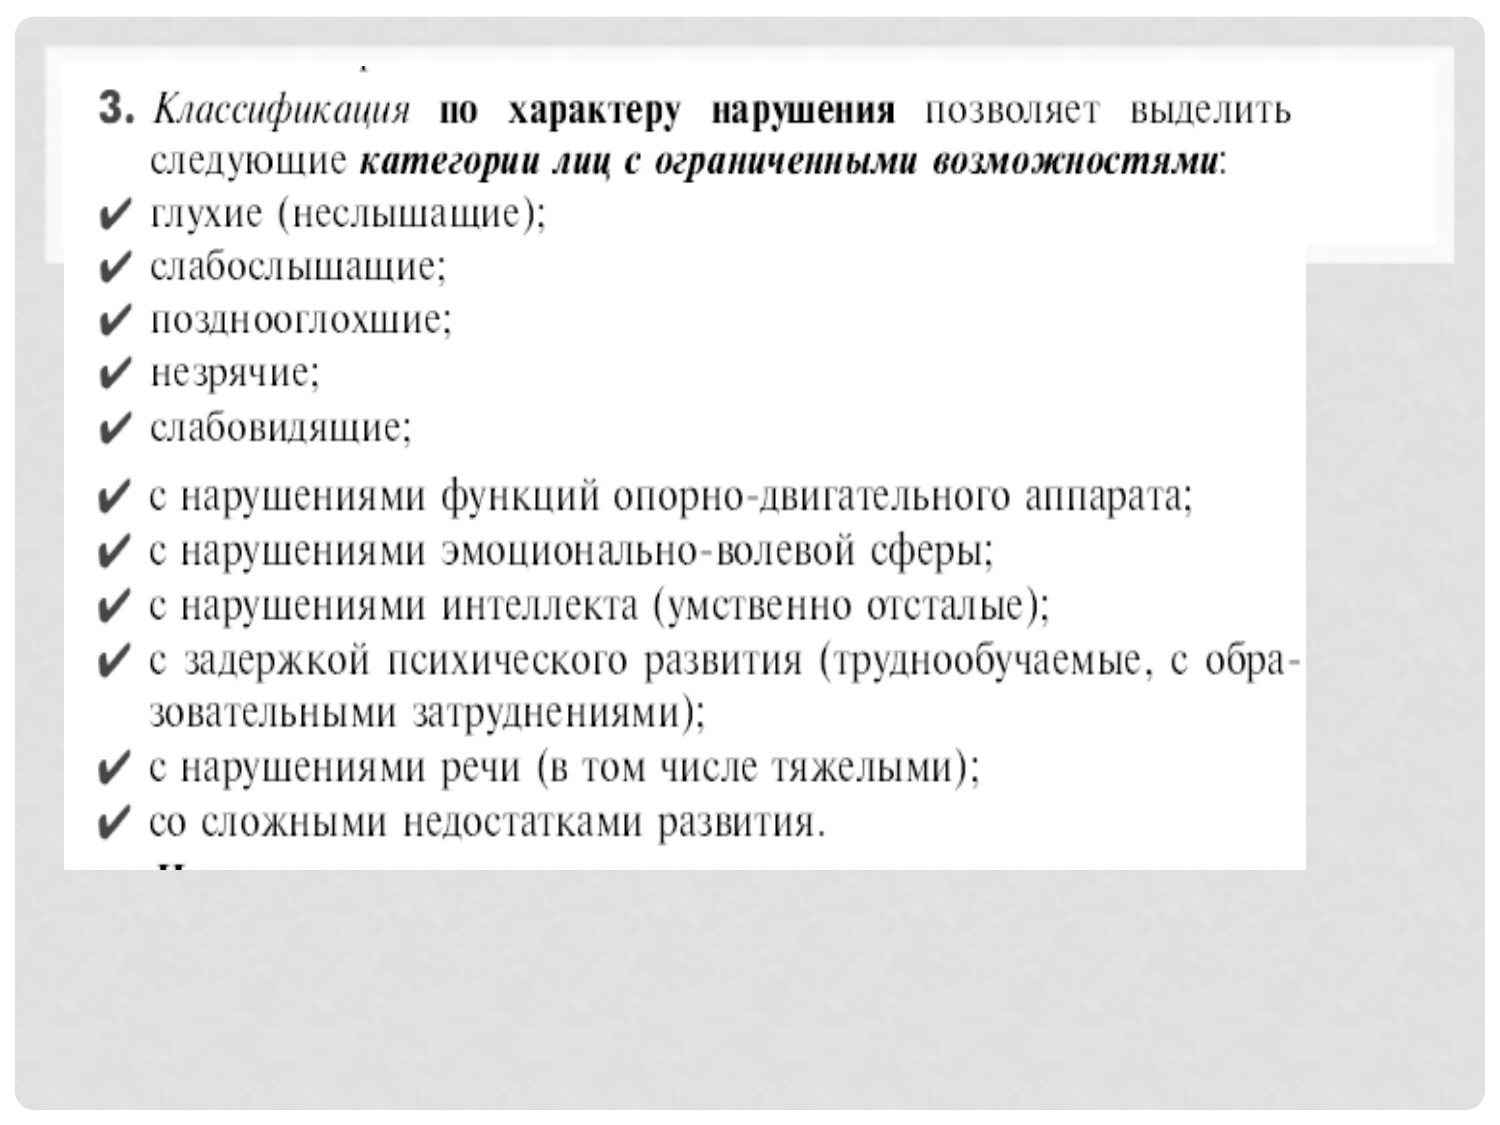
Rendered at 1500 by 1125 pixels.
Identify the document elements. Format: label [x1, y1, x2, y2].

picture [64, 66, 1306, 870]
